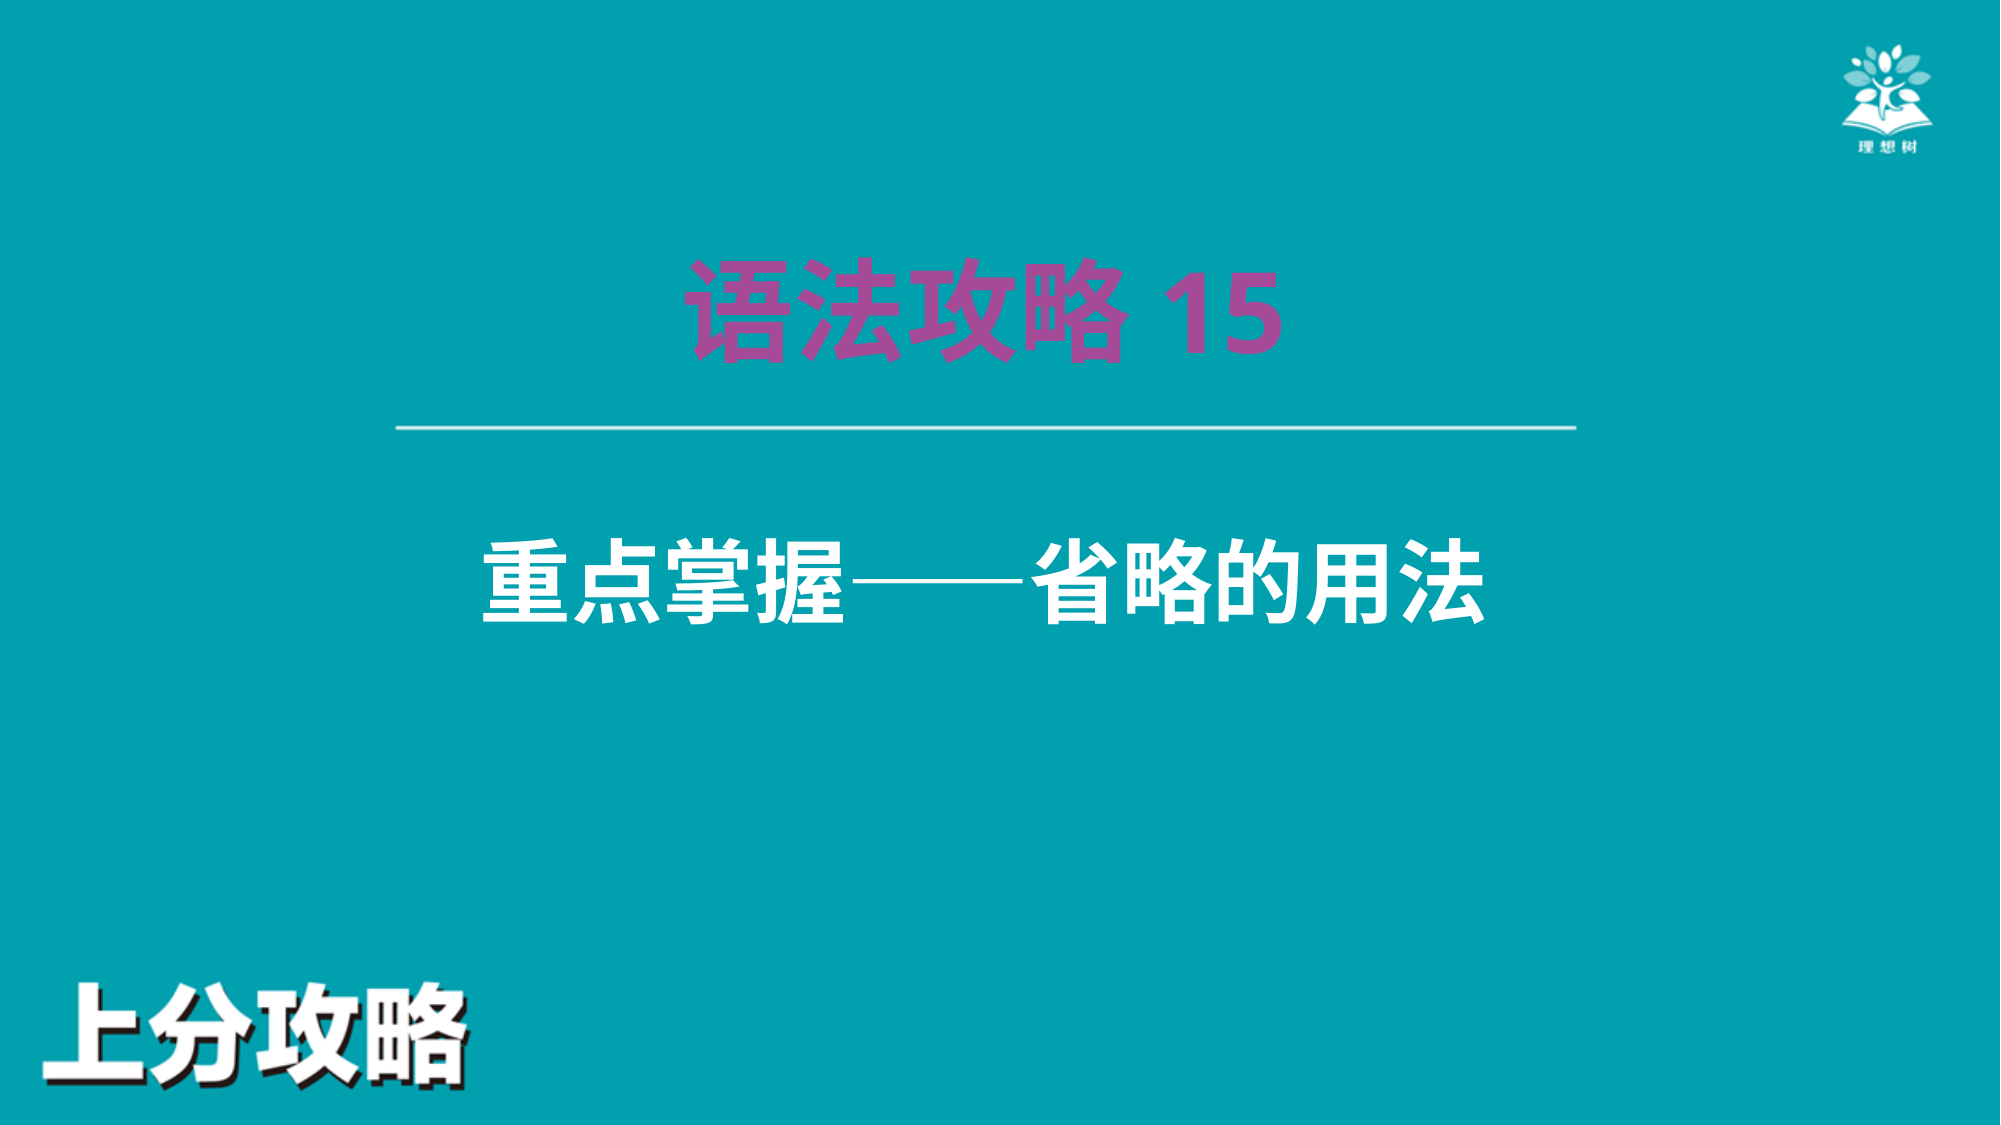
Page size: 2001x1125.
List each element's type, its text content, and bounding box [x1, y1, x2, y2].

text_box 语法攻略15 [391, 231, 1577, 384]
text_box 重点掌握——省略的用法 [391, 460, 1577, 696]
picture [0, 0, 2000, 1125]
